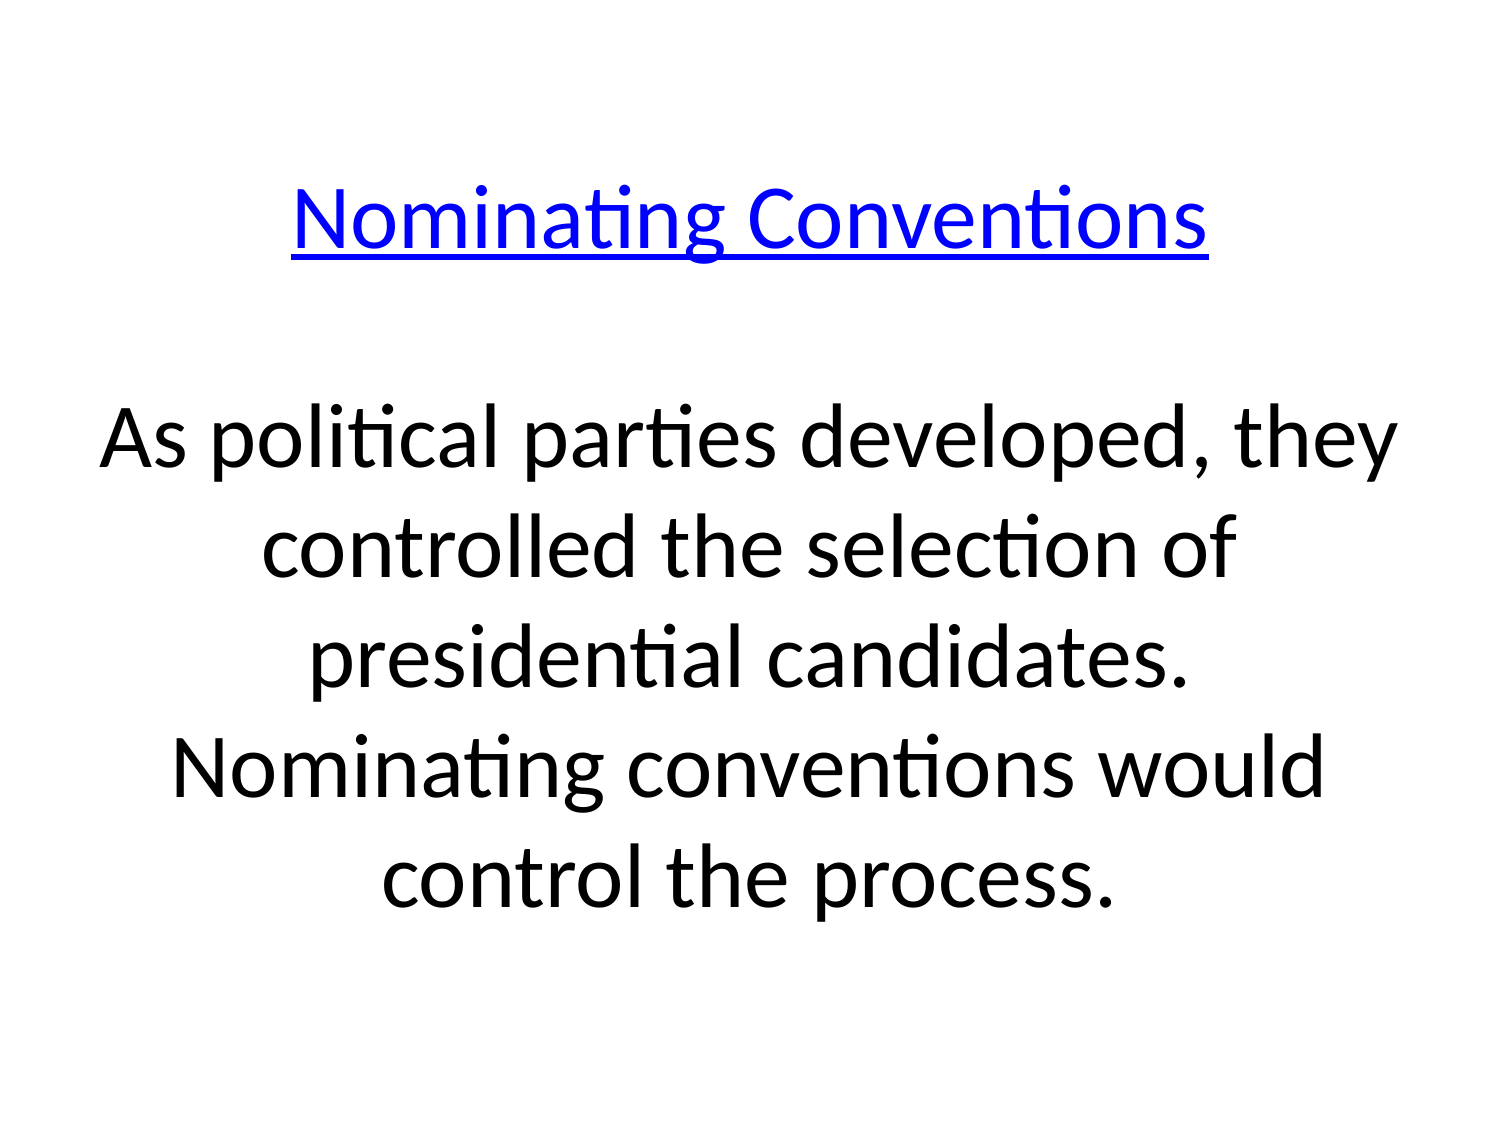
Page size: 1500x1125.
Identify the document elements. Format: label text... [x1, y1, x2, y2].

title Nominating Conventions As political parties developed, they controlled the selection of presidential candidates. Nominating conventions would control the process. [74, 44, 1426, 1038]
